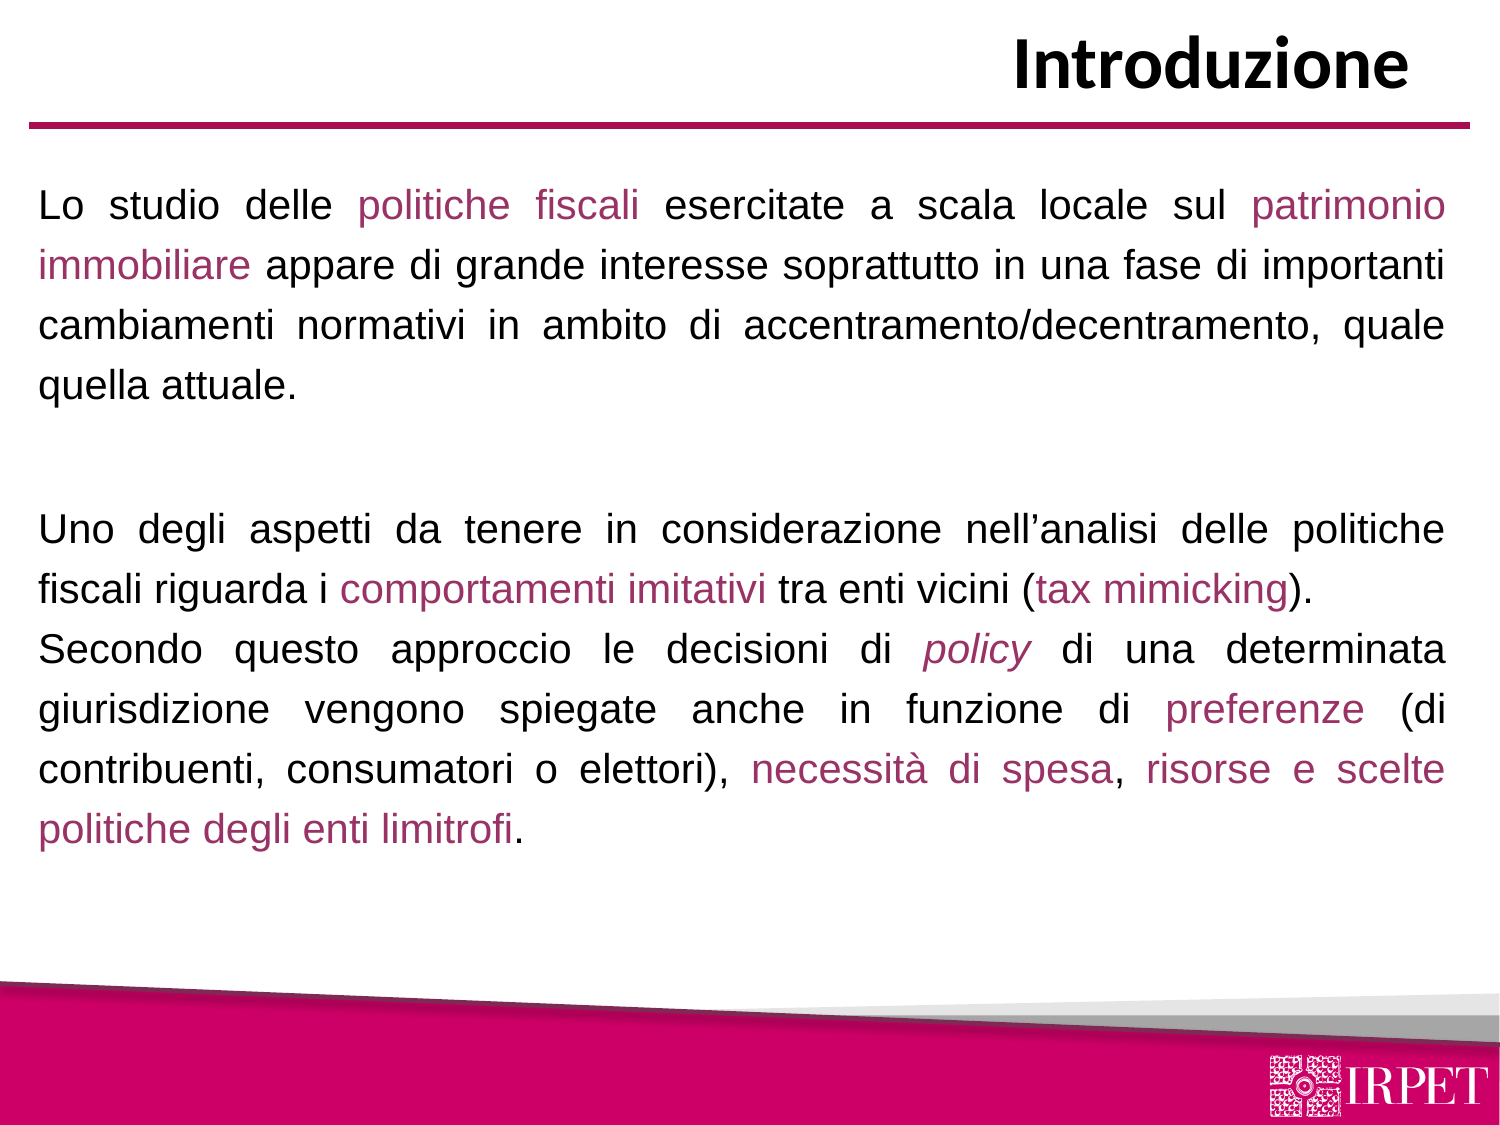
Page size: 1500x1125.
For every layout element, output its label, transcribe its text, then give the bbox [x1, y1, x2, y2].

text_box Lo studio delle politiche fiscali esercitate a scala locale sul patrimonio immobiliare appare di grande interesse soprattutto in una fase di importanti cambiamenti normativi in ambito di accentramento/decentramento, quale quella attuale. Uno degli aspetti da tenere in considerazione nell’analisi delle politiche fiscali riguarda i comportamenti imitativi tra enti vicini (tax mimicking). Secondo questo approccio le decisioni di policy di una determinata giurisdizione vengono spiegate anche in funzione di preferenze (di contribuenti, consumatori o elettori), necessità di spesa, risorse e scelte politiche degli enti limitrofi. [23, 160, 1461, 903]
picture [1269, 1055, 1490, 1117]
title Introduzione [75, 7, 1425, 126]
